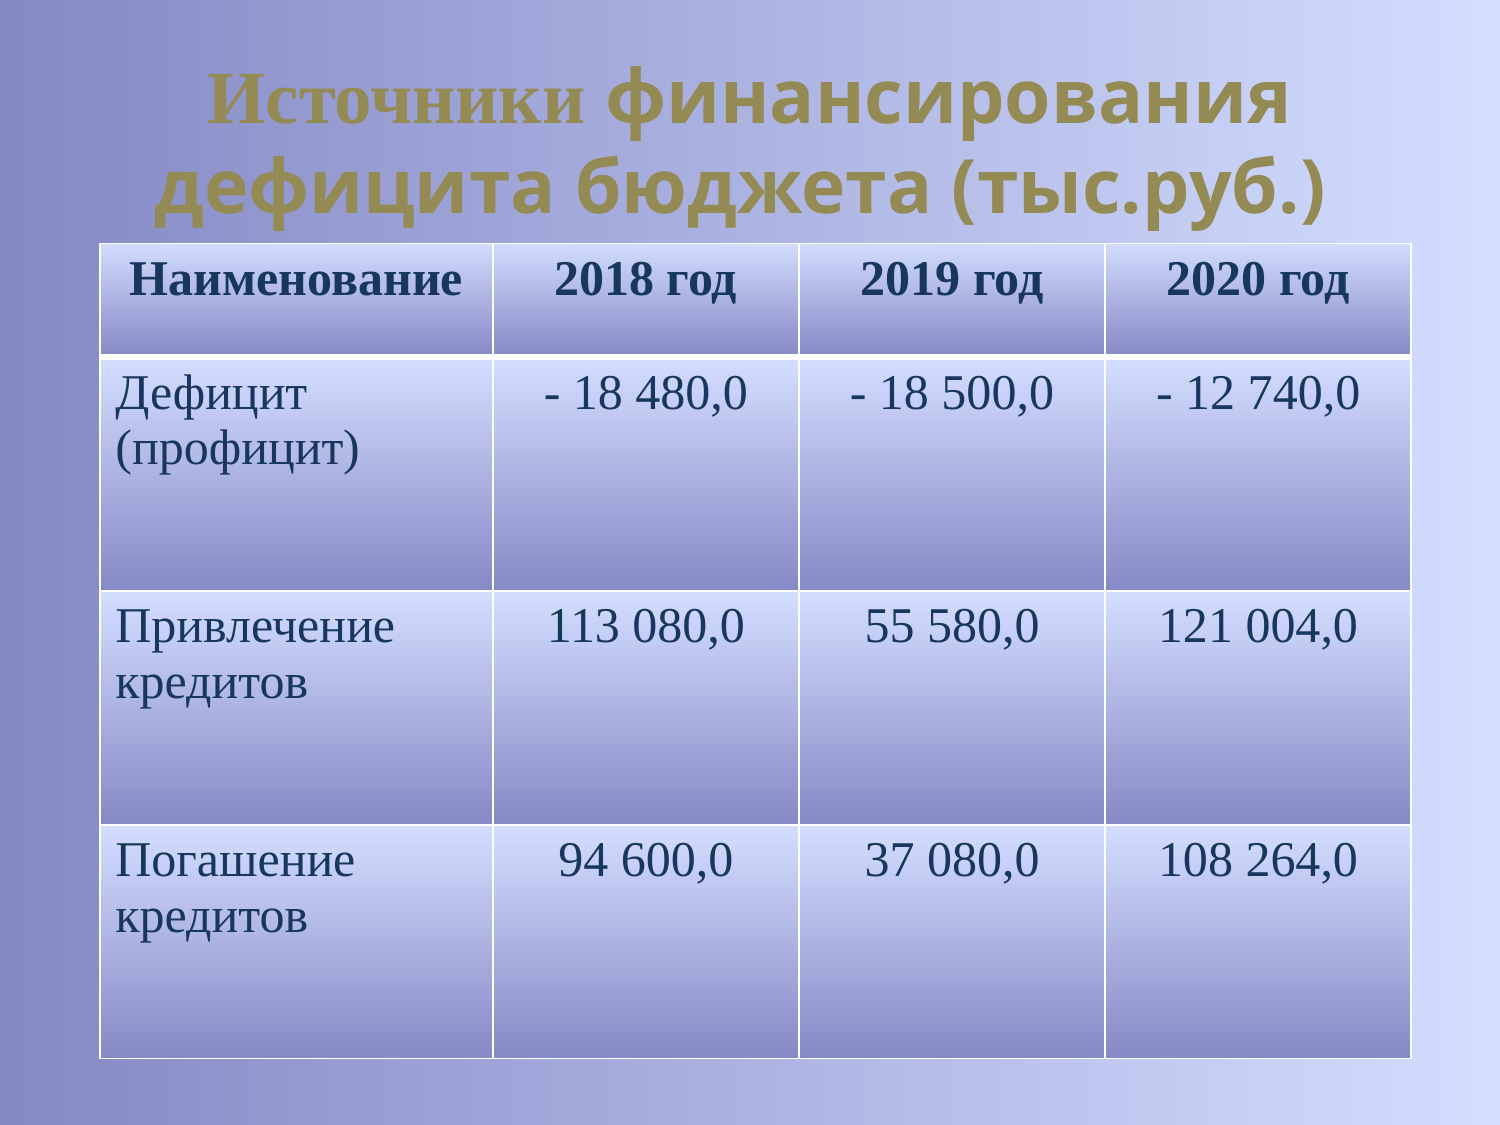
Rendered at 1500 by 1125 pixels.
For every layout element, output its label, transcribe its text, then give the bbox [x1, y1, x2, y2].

table_cell 37 080,0 [800, 826, 1104, 1058]
table_cell Погашение кредитов [101, 826, 492, 1058]
table_cell 108 264,0 [1106, 826, 1410, 1058]
table_header Наименование [101, 244, 492, 354]
table_cell 121 004,0 [1106, 592, 1410, 824]
title Источники финансирования дефицита бюджета (тыс.руб.) [75, 45, 1425, 233]
table_cell 55 580,0 [800, 592, 1104, 824]
table_header 2020 год [1106, 244, 1410, 354]
table_header 2019 год [800, 244, 1104, 354]
table_cell - 12 740,0 [1106, 360, 1410, 590]
table_cell - 18 500,0 [800, 360, 1104, 590]
table_cell Привлечение кредитов [101, 592, 492, 824]
table_cell - 18 480,0 [494, 360, 798, 590]
table_cell 94 600,0 [494, 826, 798, 1058]
table_cell Дефицит (профицит) [101, 360, 492, 590]
table_cell 113 080,0 [494, 592, 798, 824]
table_header 2018 год [494, 244, 798, 354]
